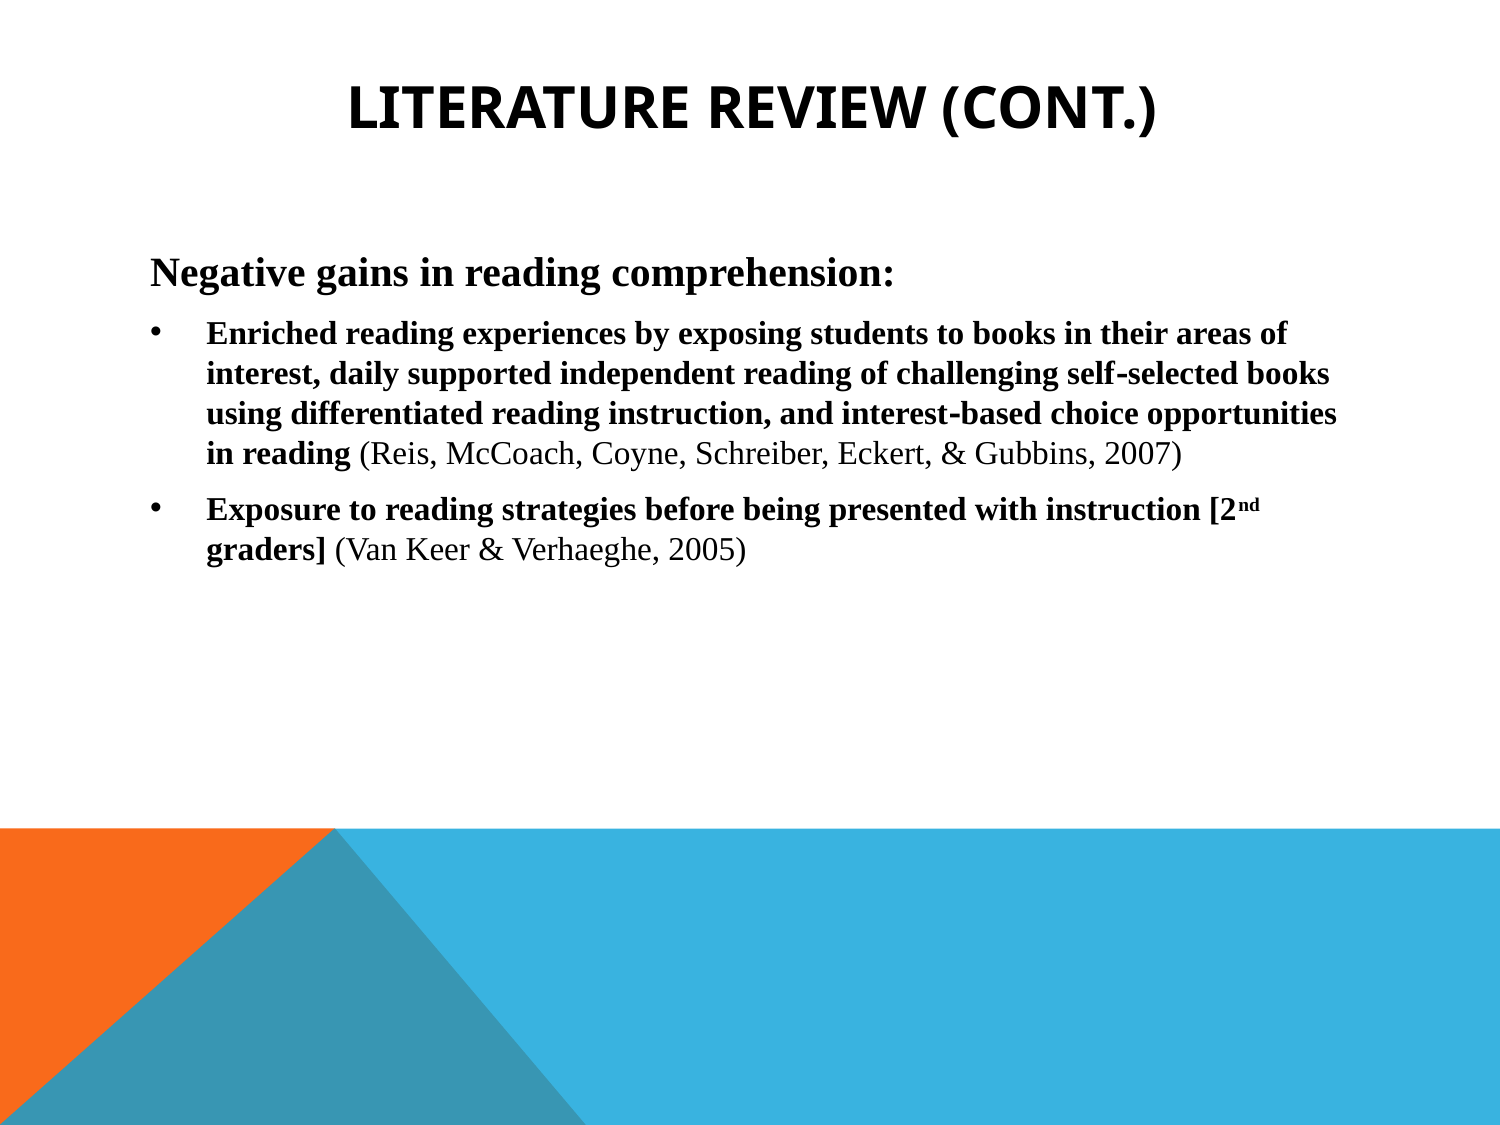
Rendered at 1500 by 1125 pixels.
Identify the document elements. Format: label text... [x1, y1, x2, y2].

list Negative gains in reading comprehension: Enriched reading experiences by exposing students to books in their areas of interest, daily supported independent reading of challenging self‐selected books using differentiated reading instruction, and interest‐based choice opportunities in reading (Reis, McCoach, Coyne, Schreiber, Eckert, & Gubbins, 2007) Exposure to reading strategies before being presented with instruction [2nd graders] (Van Keer & Verhaeghe, 2005) [135, 180, 1369, 768]
title Literature Review (Cont.) [135, 60, 1369, 150]
